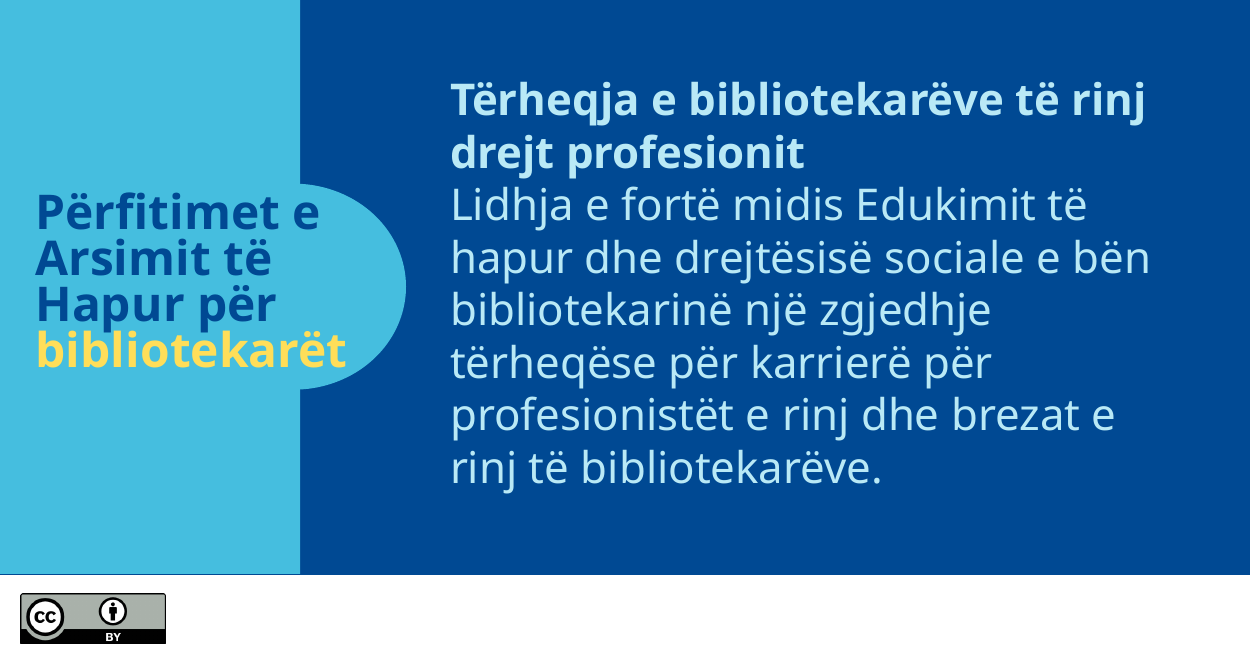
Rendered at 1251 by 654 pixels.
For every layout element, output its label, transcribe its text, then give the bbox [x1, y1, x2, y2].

text_box Tërheqja e bibliotekarëve të rinj drejt profesionit Lidhja e fortë midis Edukimit të hapur dhe drejtësisë sociale e bën bibliotekarinë një zgjedhje tërheqëse për karrierë për profesionistët e rinj dhe brezat e rinj të bibliotekarëve. [437, 59, 1200, 505]
picture [20, 592, 166, 645]
text_box [0, 582, 1250, 654]
text_box Përfitimet e Arsimit të Hapur për bibliotekarët [20, 177, 430, 392]
text_box [0, 0, 301, 574]
